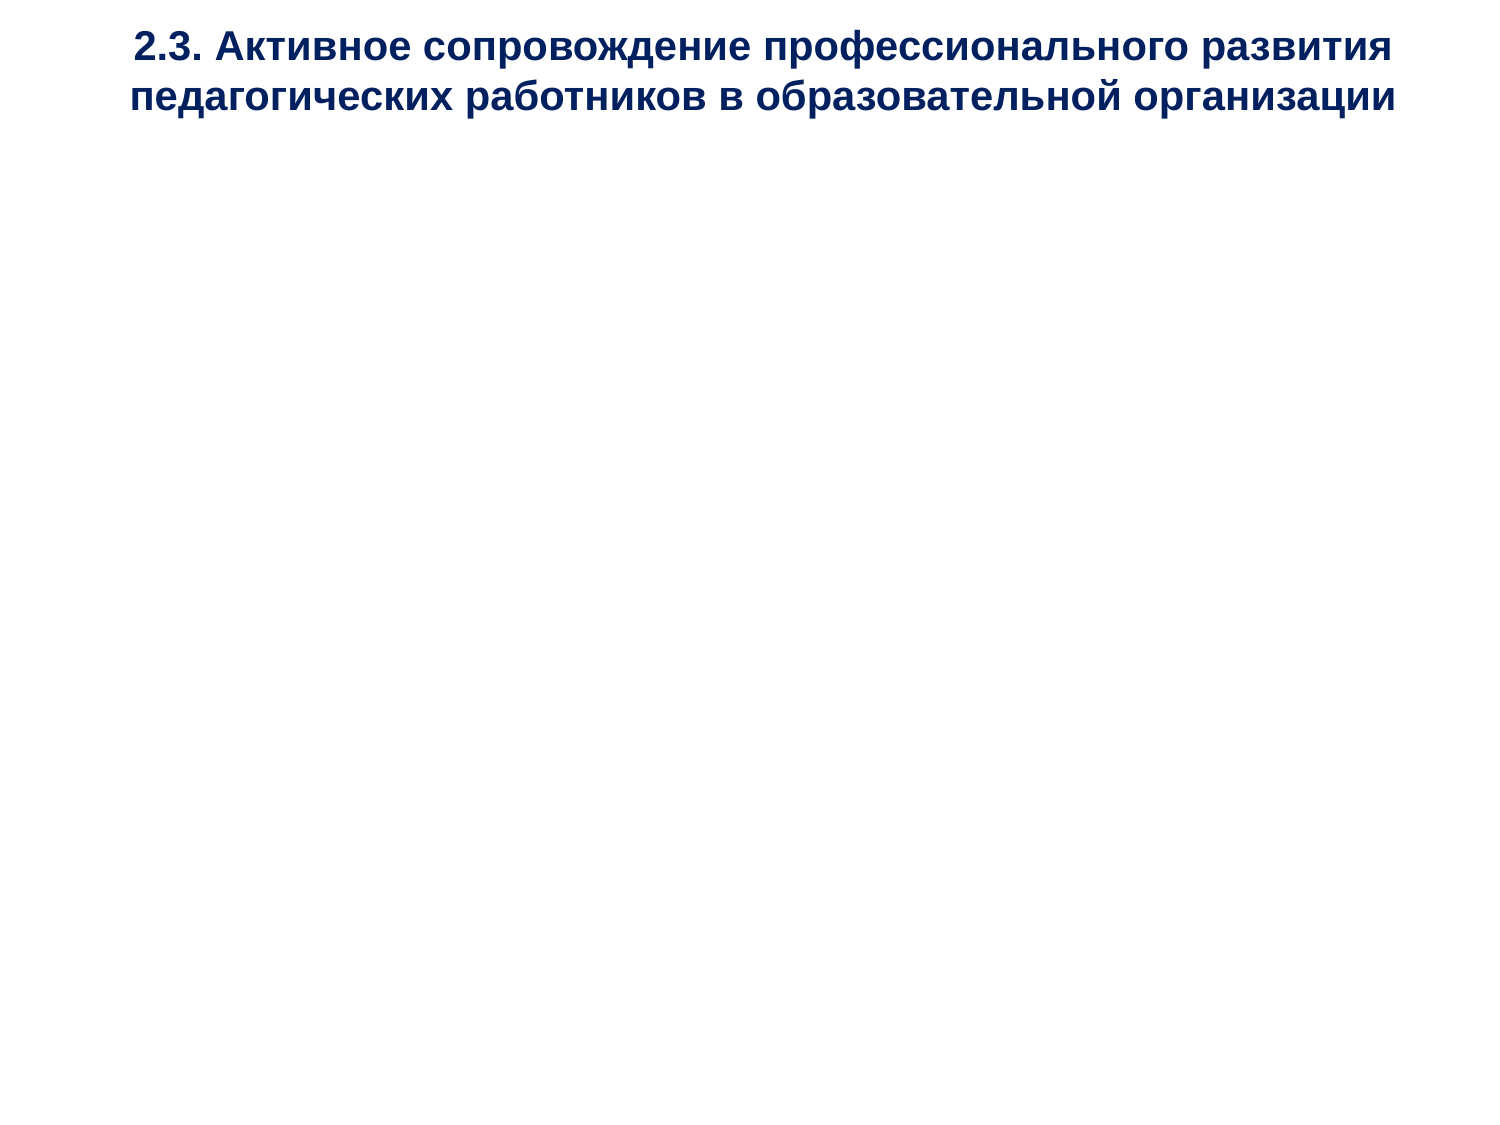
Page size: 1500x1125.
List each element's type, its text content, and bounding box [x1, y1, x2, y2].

title 2.3. Активное сопровождение профессионального развития педагогических работников в образовательной организации [88, 0, 1439, 138]
